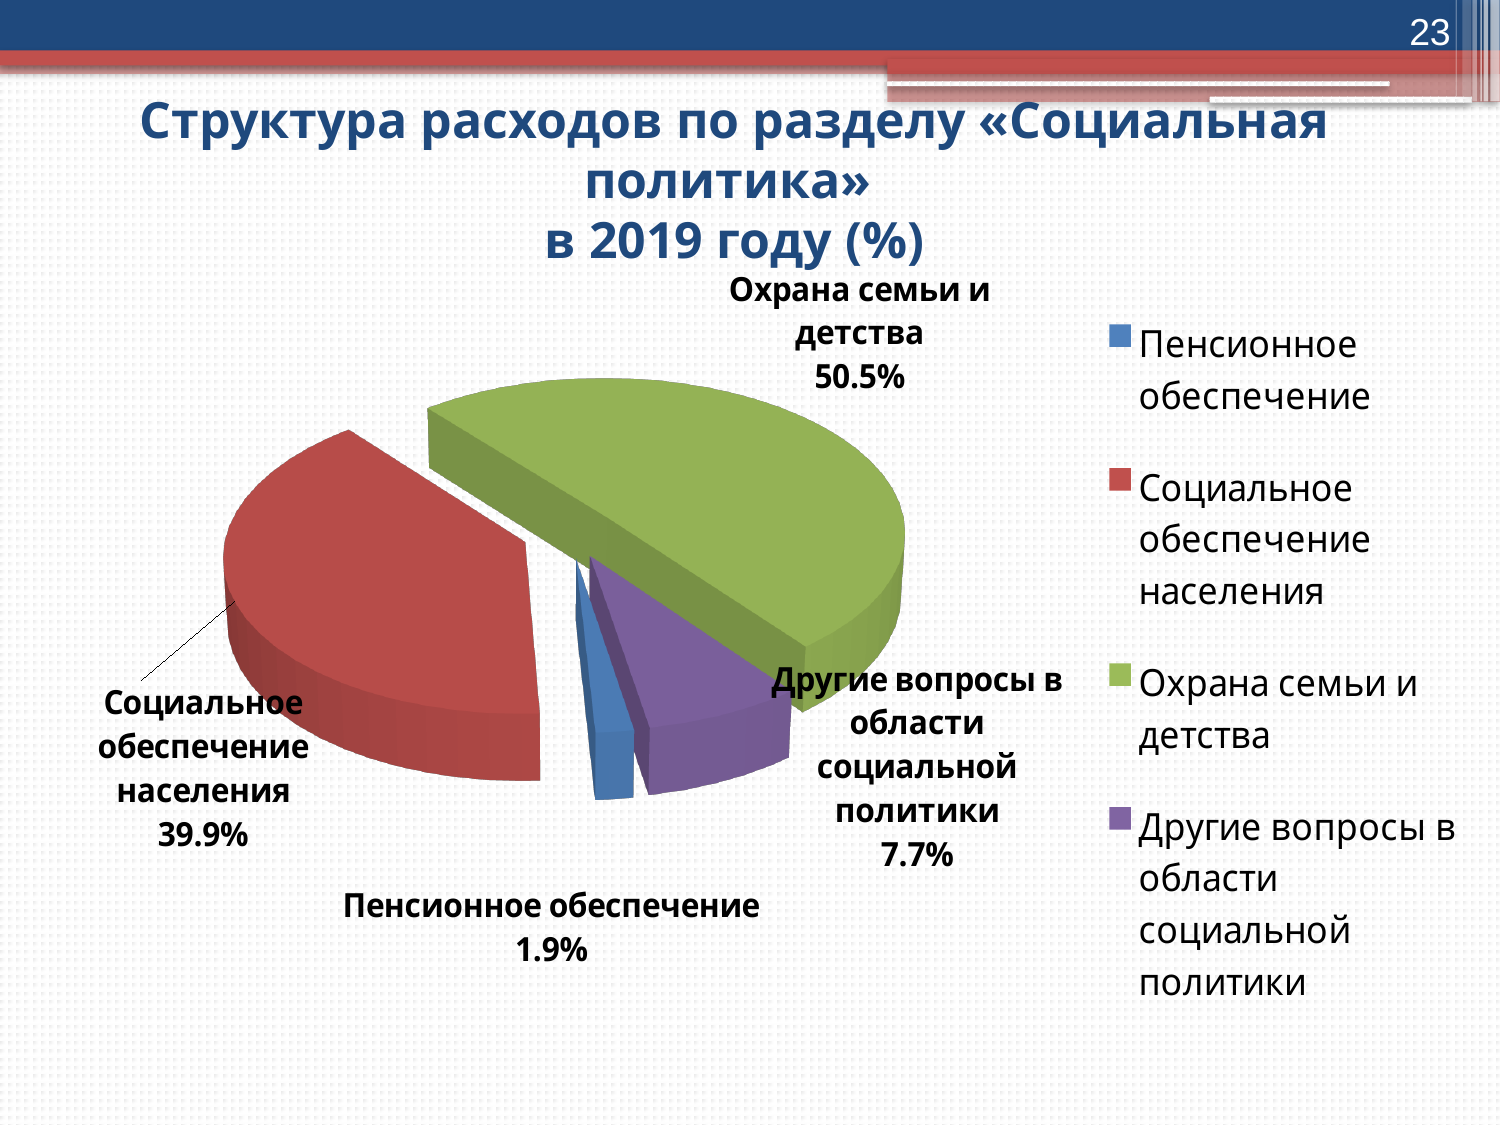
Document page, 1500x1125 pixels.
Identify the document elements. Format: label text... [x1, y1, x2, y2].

title Структура расходов по разделу «Социальная политика» в 2019 году (%) [0, 125, 1470, 231]
slide_number 23 [1340, 0, 1466, 61]
chart [27, 266, 1478, 1051]
